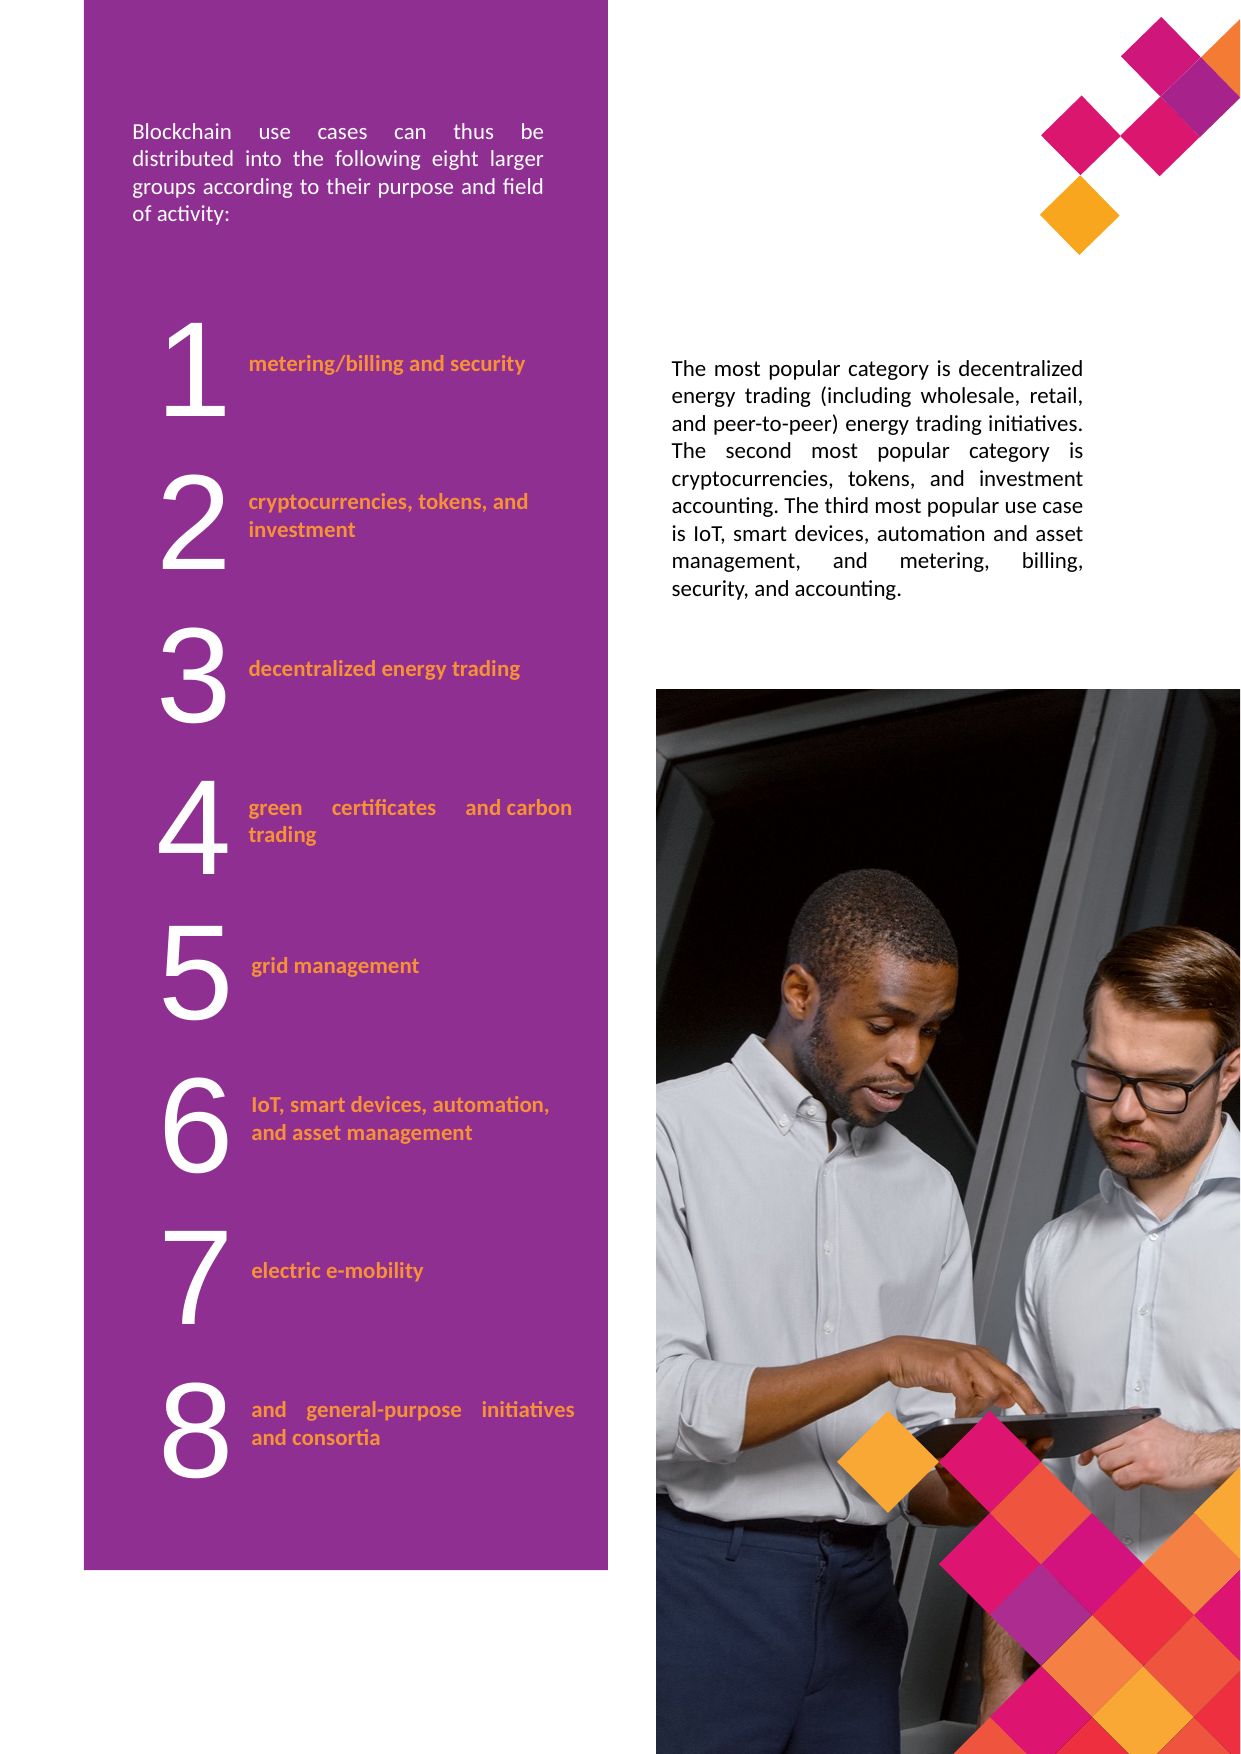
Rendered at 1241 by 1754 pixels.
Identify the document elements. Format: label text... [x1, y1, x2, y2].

text_box decentralized energy trading [249, 621, 588, 713]
picture [656, 689, 1241, 1754]
text_box 7 [143, 1181, 252, 1334]
text_box 8 [143, 1334, 252, 1512]
text_box metering/billing and security [249, 316, 588, 408]
text_box 4 [141, 731, 249, 909]
text_box 2 [141, 426, 249, 579]
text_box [851, 1410, 1241, 1754]
text_box The most popular category is decentralized energy trading (including wholesale, retail, and peer-to-peer) energy trading initiatives. The second most popular category is cryptocurrencies, tokens, and investment accounting. The third most popular use case is IoT, smart devices, automation and asset management, and metering, billing, security, and accounting. [656, 346, 1099, 689]
text_box cryptocurrencies, tokens, and investment [249, 469, 588, 560]
text_box grid management [252, 919, 590, 1010]
text_box and general-purpose initiatives and consortia [252, 1376, 590, 1468]
list Blockchain use cases can thus be distributed into the following eight larger groups according to their purpose and field of activity: [117, 109, 560, 289]
text_box 6 [143, 1029, 252, 1181]
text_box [1041, 28, 1241, 244]
text_box green certificates and carbon trading [249, 774, 588, 866]
text_box IoT, smart devices, automation, and asset management [252, 1071, 590, 1163]
text_box electric e-mobility [252, 1224, 590, 1316]
text_box 3 [141, 579, 249, 731]
text_box 5 [143, 876, 252, 1029]
text_box 1 [141, 273, 249, 426]
